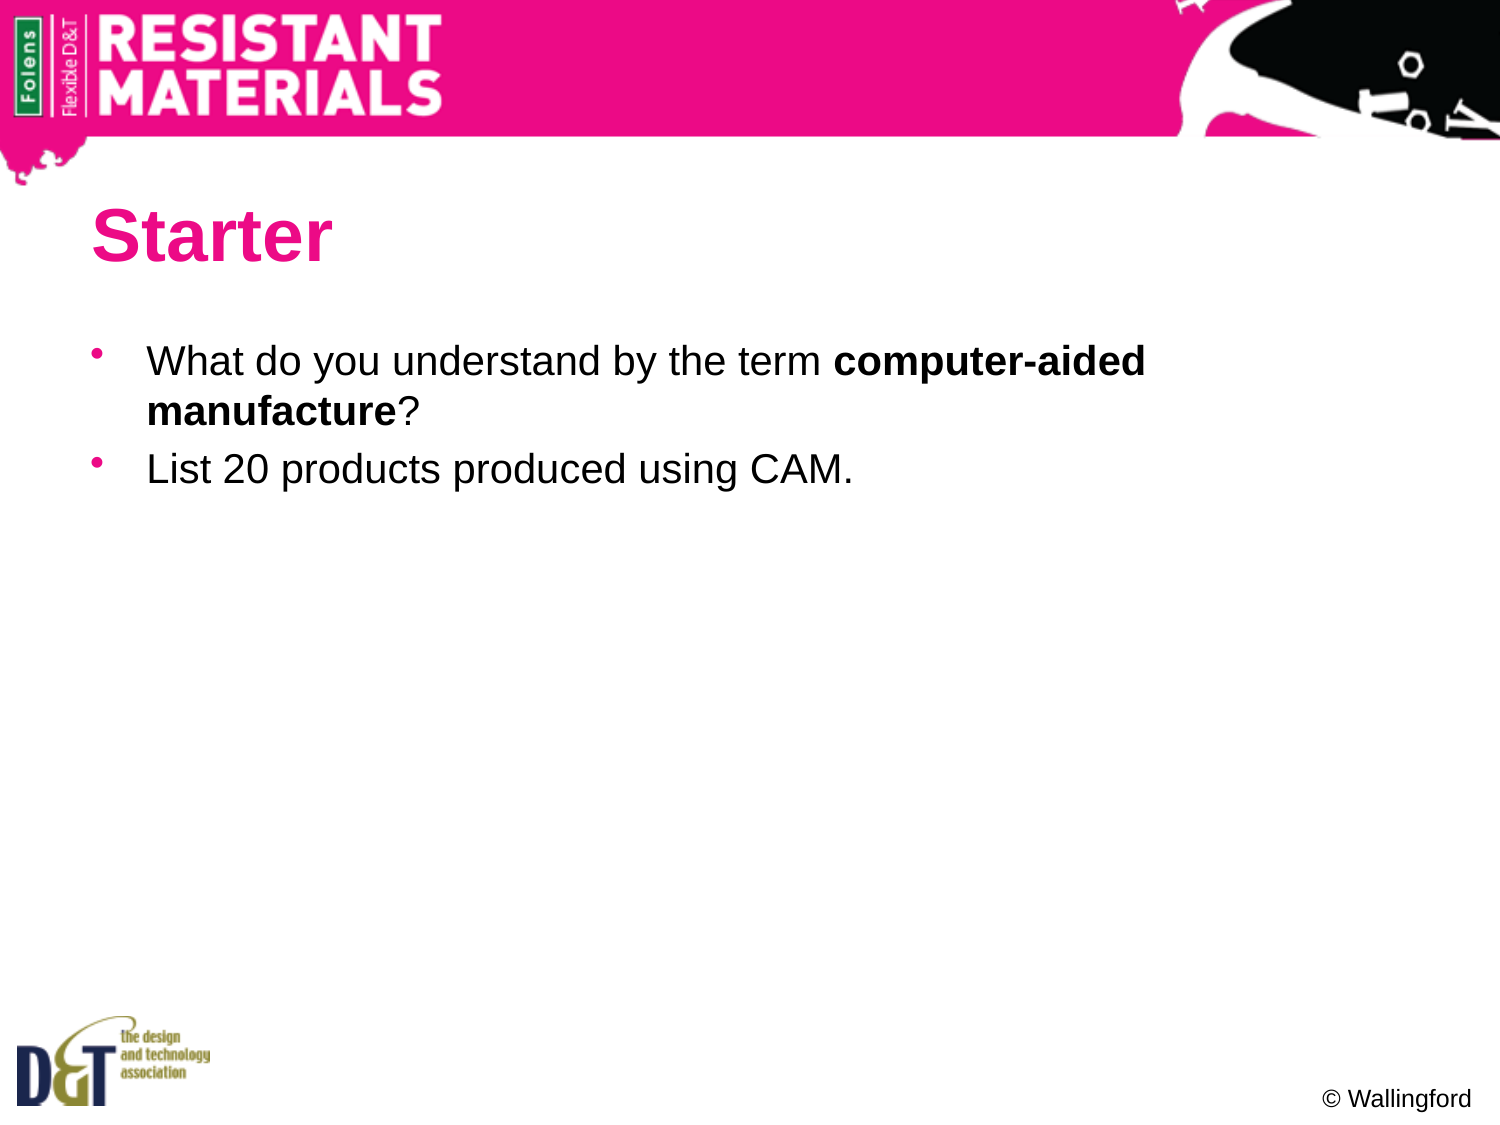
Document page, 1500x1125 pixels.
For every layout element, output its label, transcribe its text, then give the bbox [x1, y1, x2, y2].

list What do you understand by the term computer-aided manufacture? List 20 products produced using CAM. [75, 326, 1425, 1005]
title Starter [76, 160, 1427, 301]
text_box © Wallingford [1257, 1074, 1495, 1125]
picture [0, 0, 1500, 1125]
